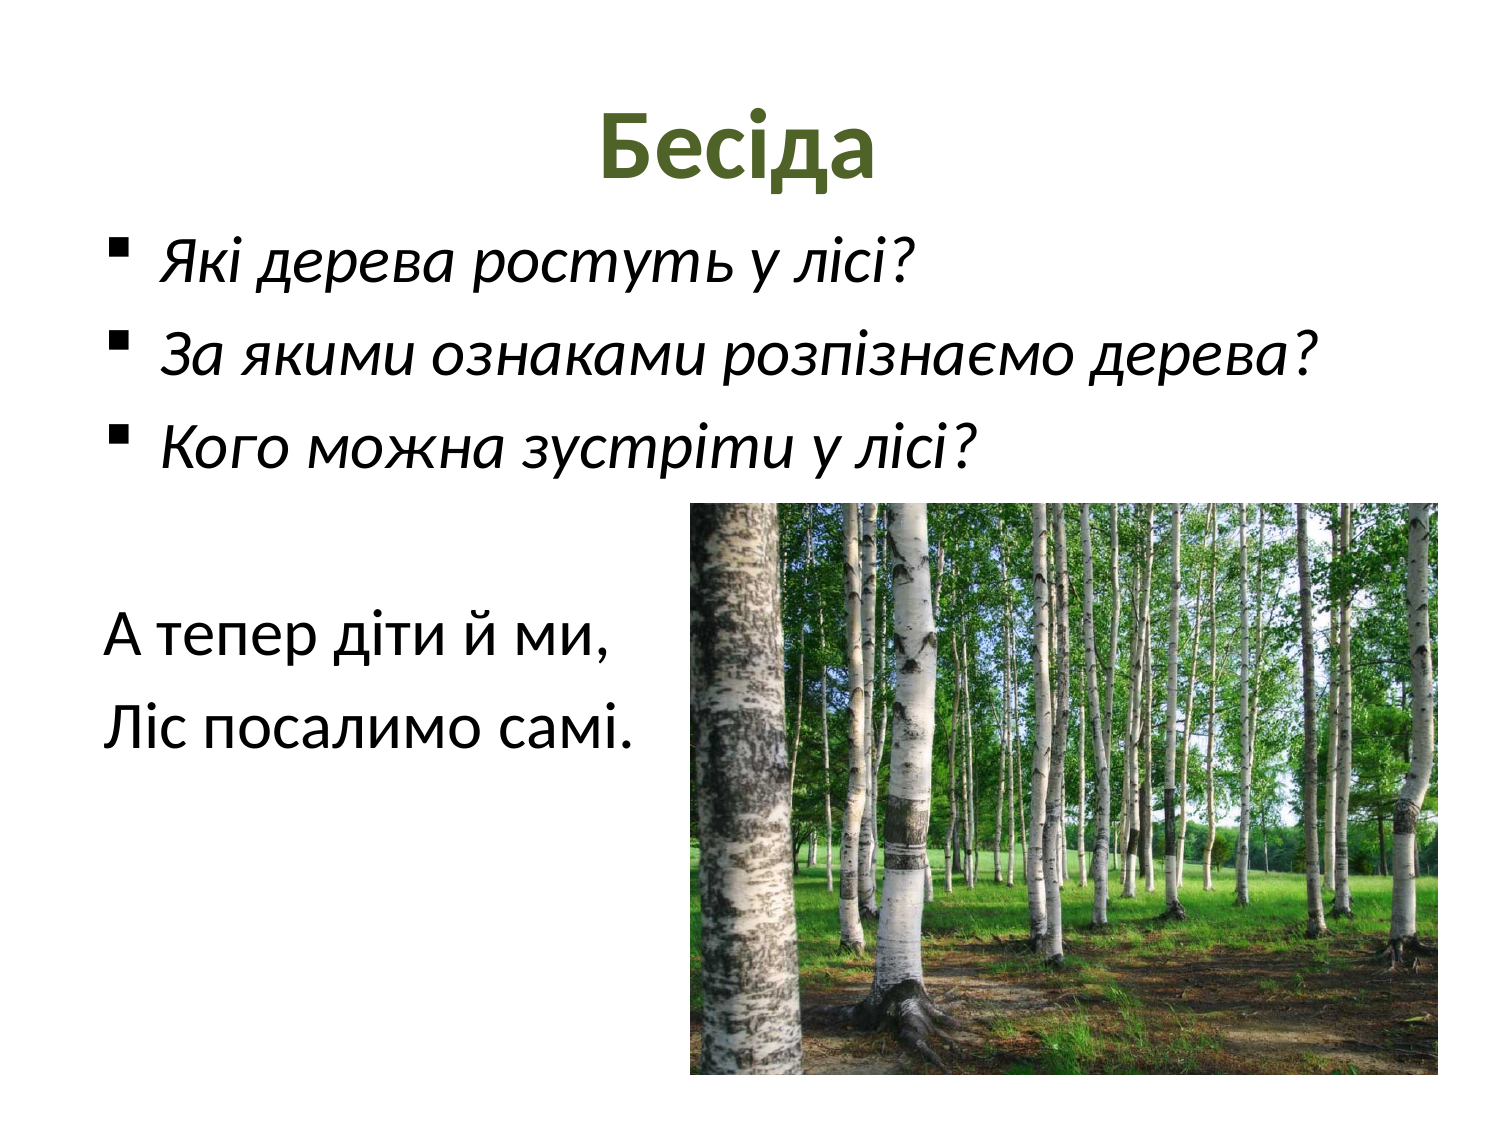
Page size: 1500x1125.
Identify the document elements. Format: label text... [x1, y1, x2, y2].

list Які дерева ростуть у лісі? За якими ознаками розпізнаємо дерева? Кого можна зустріти у лісі? А тепер діти й ми, Ліс посалимо самі. [88, 208, 1425, 1005]
title Бесіда [75, 45, 1425, 233]
picture [690, 503, 1439, 1076]
